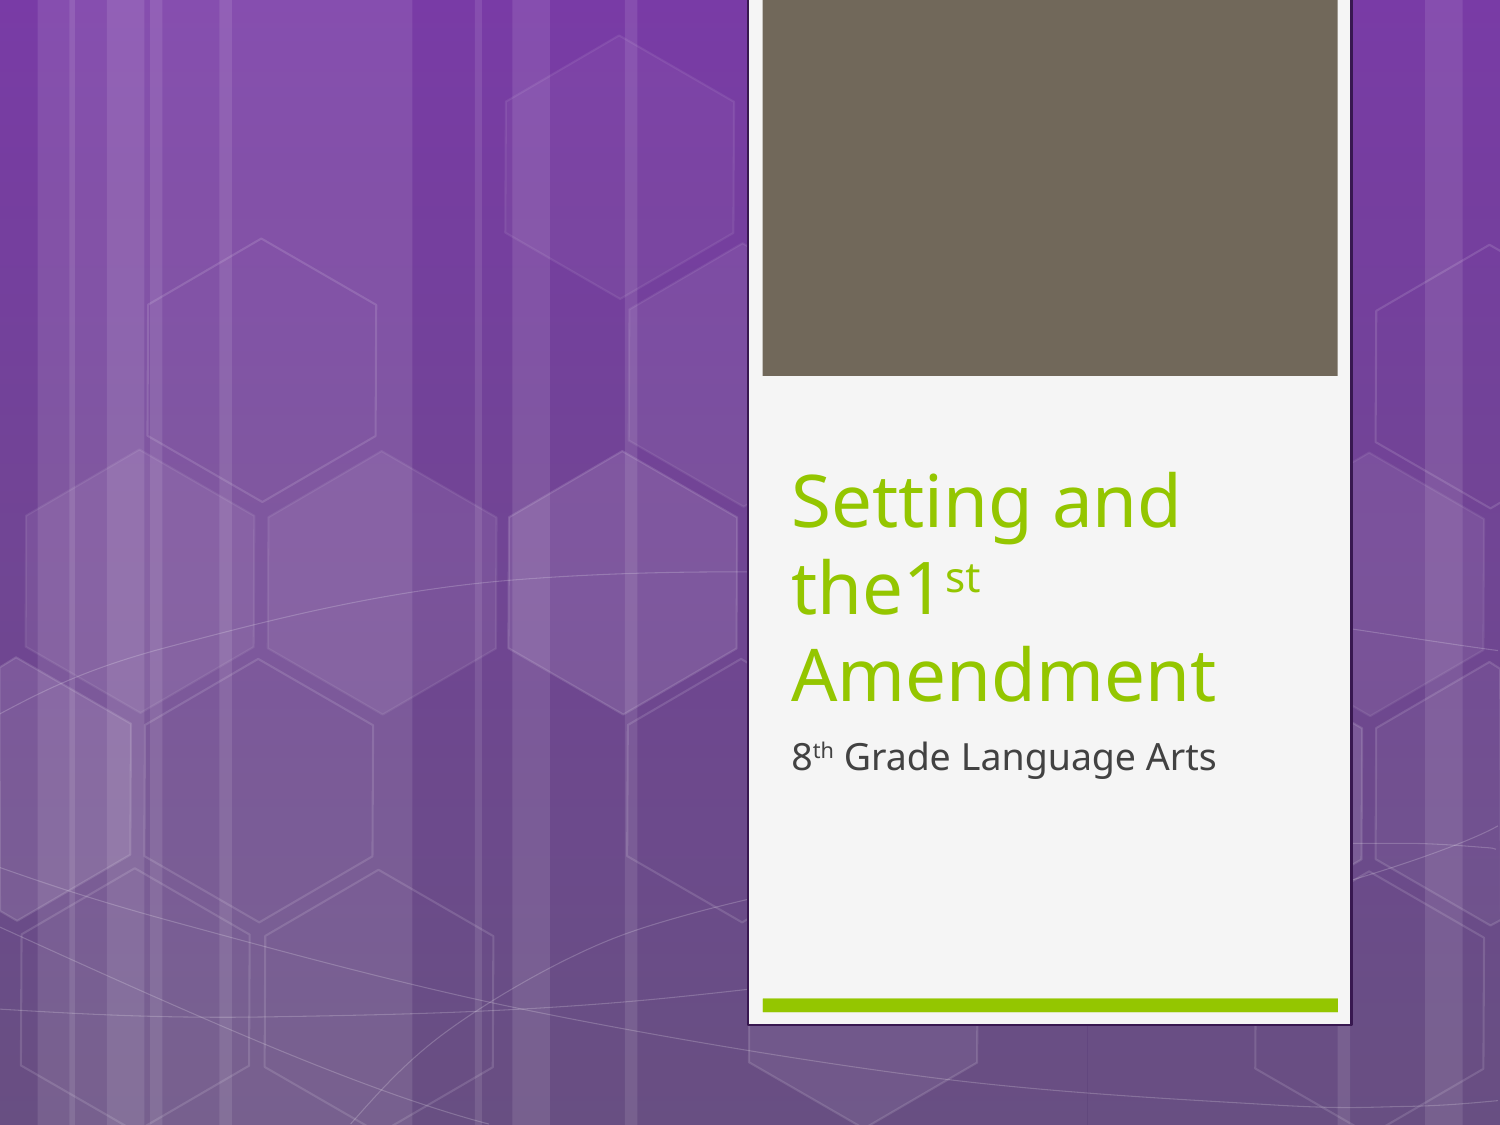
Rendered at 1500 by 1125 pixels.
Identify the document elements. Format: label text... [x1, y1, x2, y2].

subtitle 8th Grade Language Arts [776, 725, 1320, 933]
title Setting and the1st Amendment [776, 444, 1320, 724]
